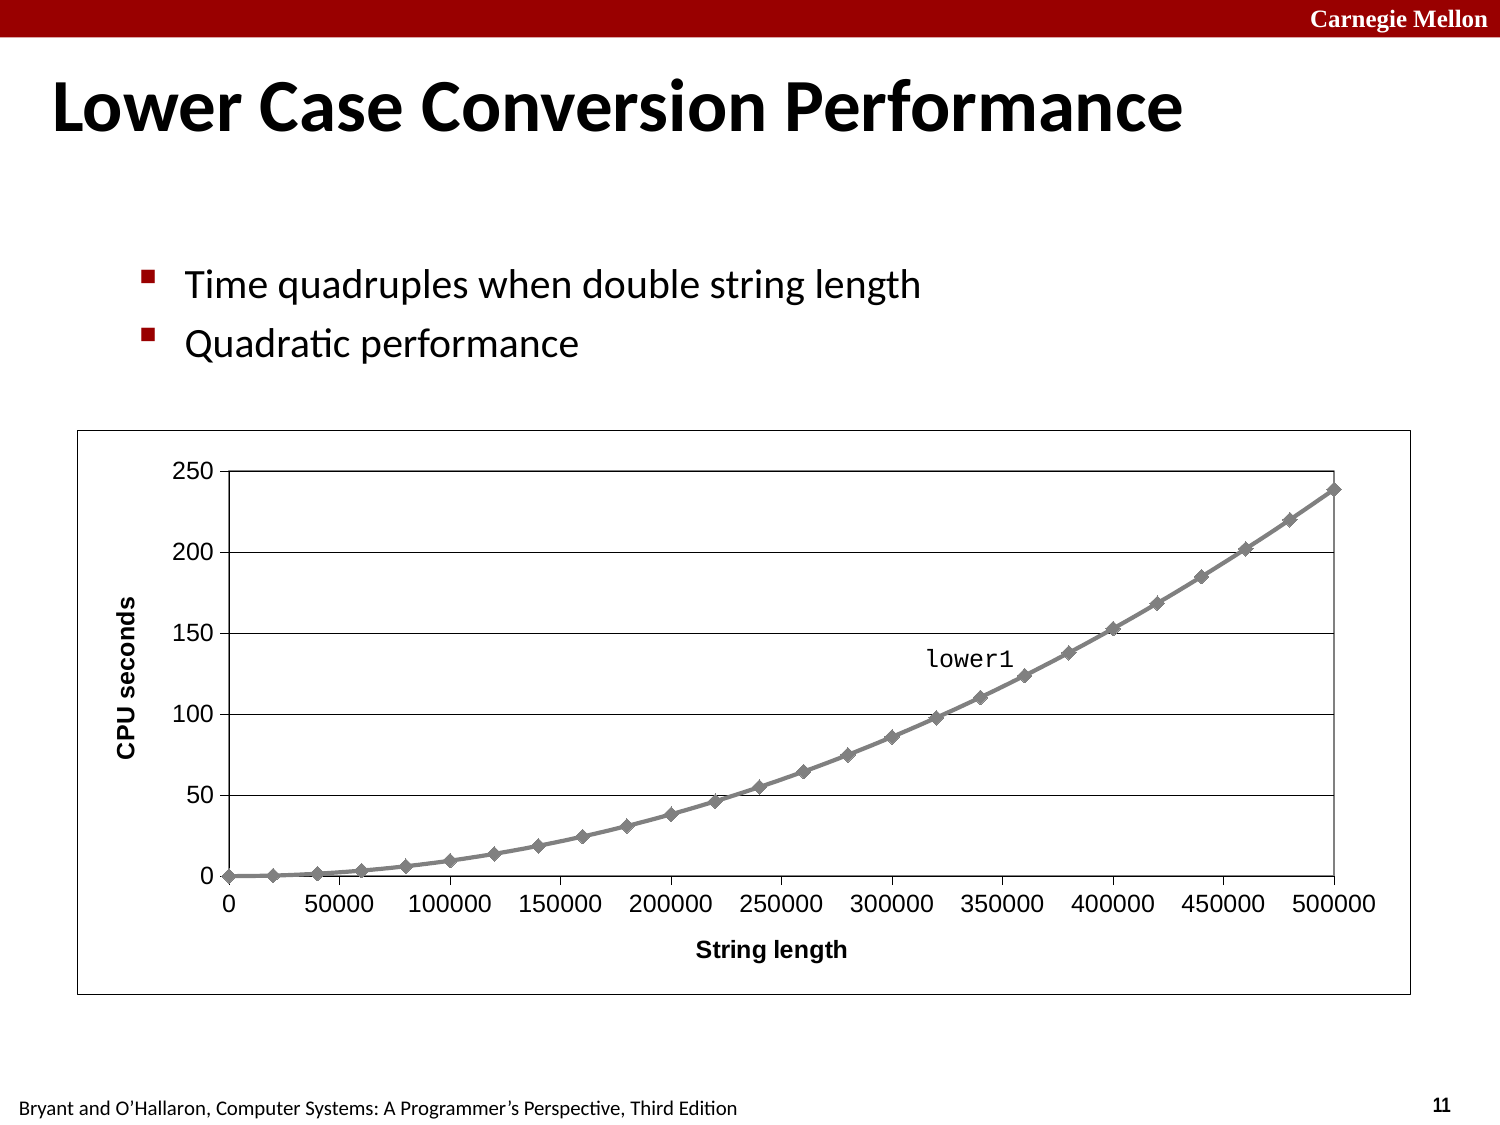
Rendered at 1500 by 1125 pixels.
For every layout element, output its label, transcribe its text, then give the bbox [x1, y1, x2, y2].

title Lower Case Conversion Performance [37, 54, 1462, 150]
chart [76, 429, 1411, 995]
list Time quadruples when double string length Quadratic performance [47, 249, 1411, 399]
